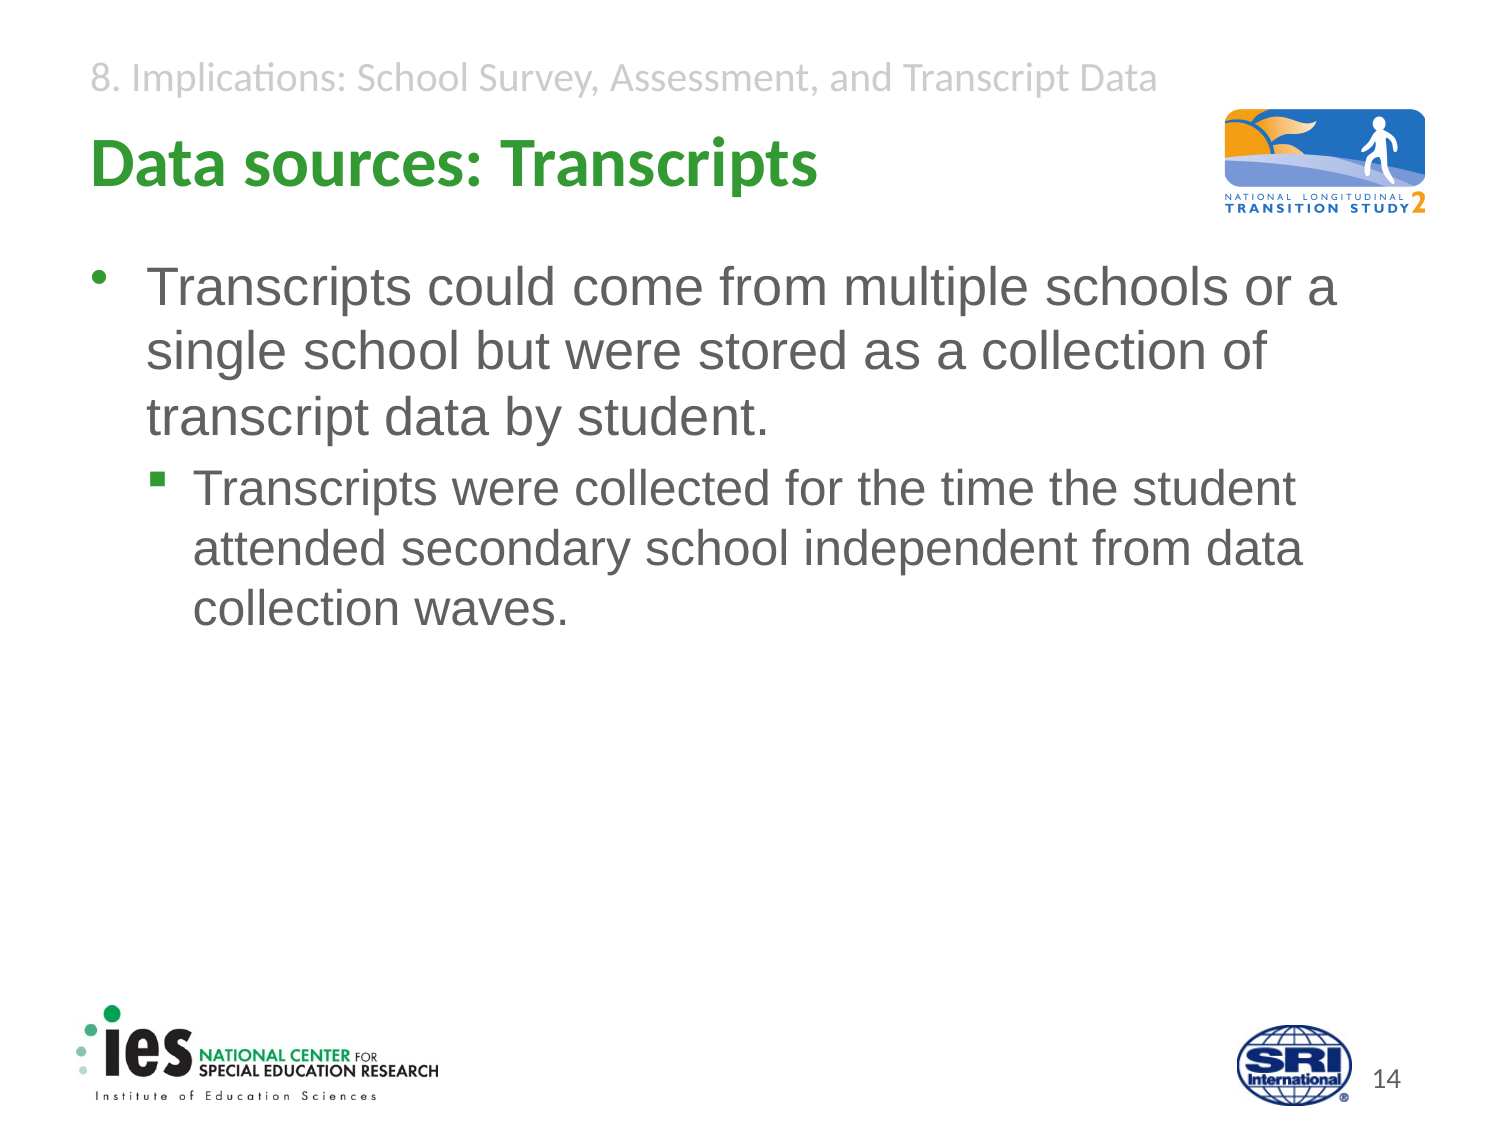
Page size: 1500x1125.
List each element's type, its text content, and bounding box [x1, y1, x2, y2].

picture [1237, 1025, 1352, 1106]
picture [76, 1005, 438, 1100]
list Transcripts could come from multiple schools or a single school but were stored as a collection of transcript data by student. Transcripts were collected for the time the student attended secondary school independent from data collection waves. [74, 243, 1426, 987]
title Data sources: Transcripts [74, 90, 1426, 226]
slide_number 13 [1312, 1051, 1417, 1125]
